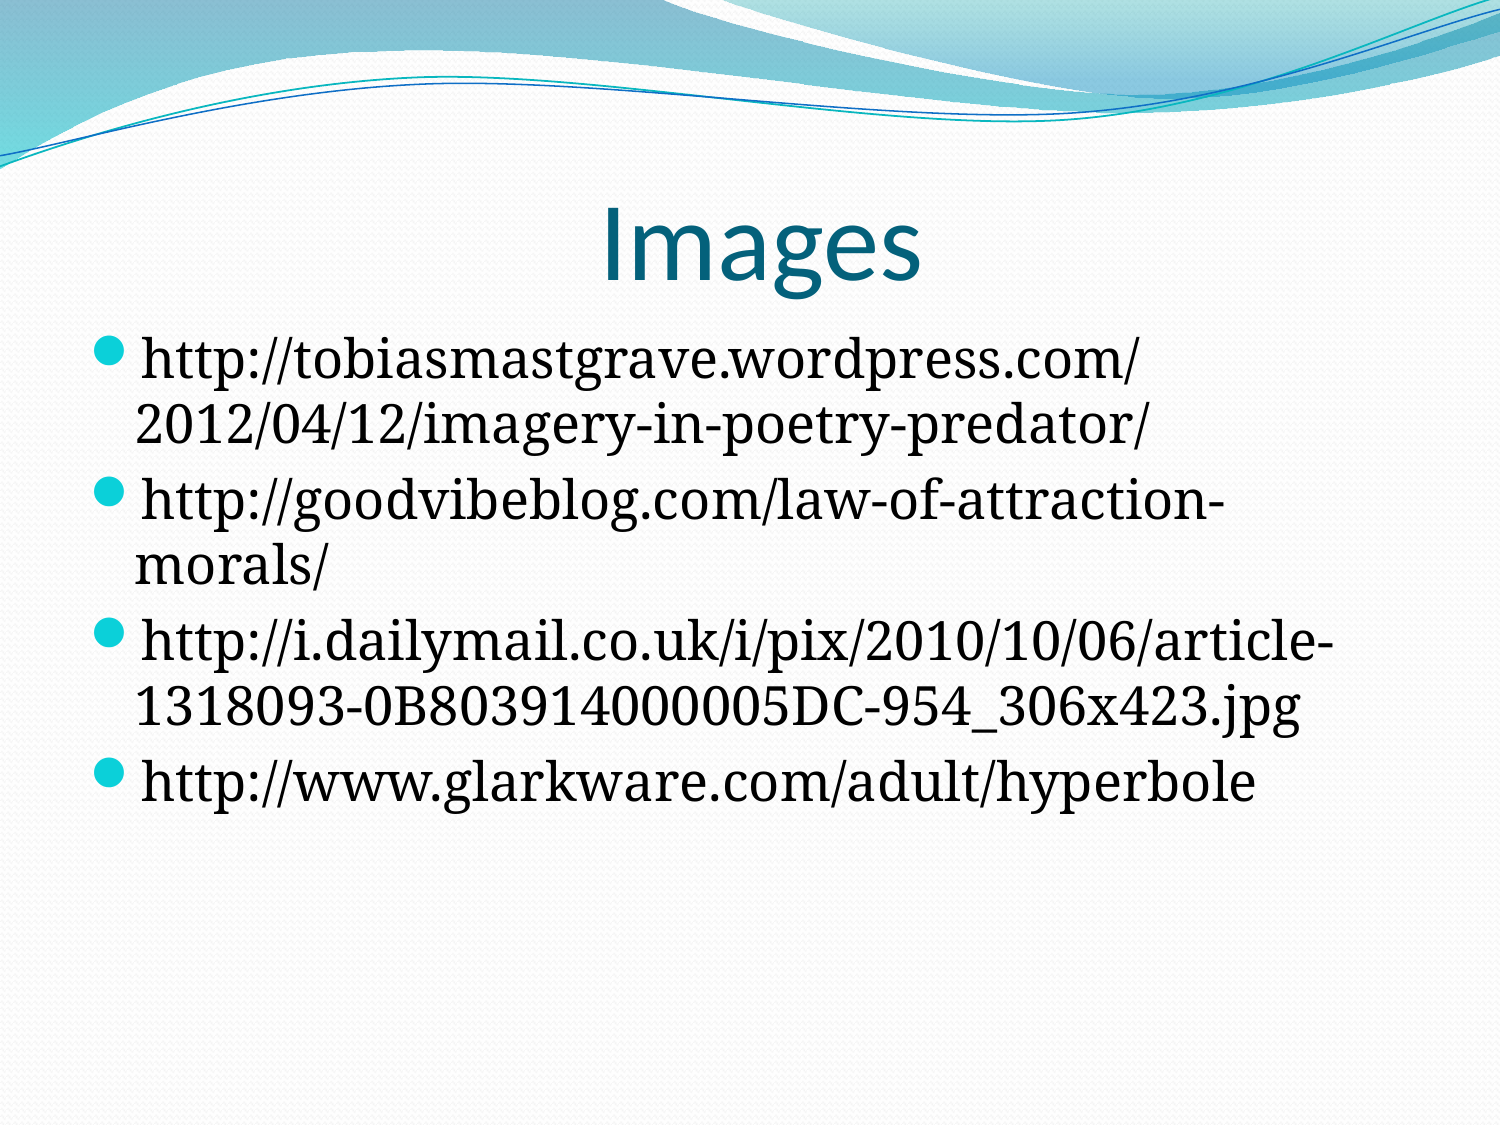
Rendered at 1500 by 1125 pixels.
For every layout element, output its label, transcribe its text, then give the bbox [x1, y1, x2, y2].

title Images [75, 115, 1425, 303]
list http://tobiasmastgrave.wordpress.com/2012/04/12/imagery-in-poetry-predator/ http://goodvibeblog.com/law-of-attraction-morals/ http://i.dailymail.co.uk/i/pix/2010/10/06/article-1318093-0B803914000005DC-954_306x423.jpg http://www.glarkware.com/adult/hyperbole [75, 317, 1425, 1038]
